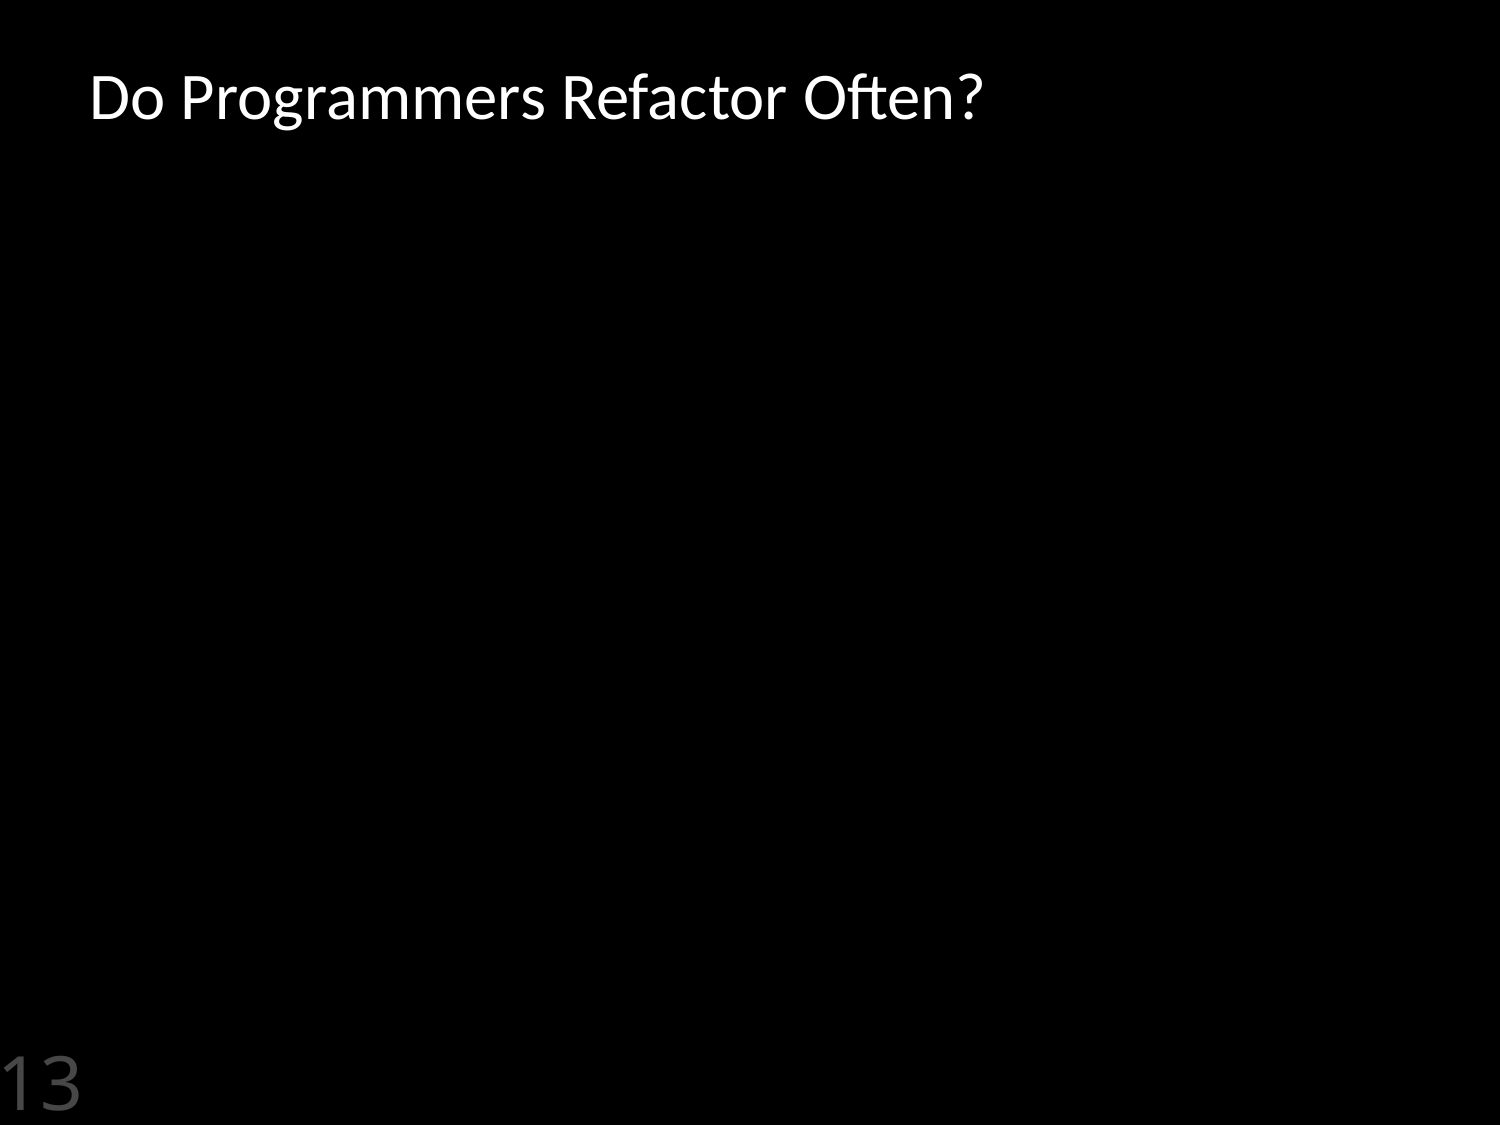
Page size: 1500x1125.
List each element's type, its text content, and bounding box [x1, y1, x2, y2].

slide_number 13 [0, 1059, 348, 1125]
text_box Do Programmers Refactor Often? [75, 45, 1209, 138]
